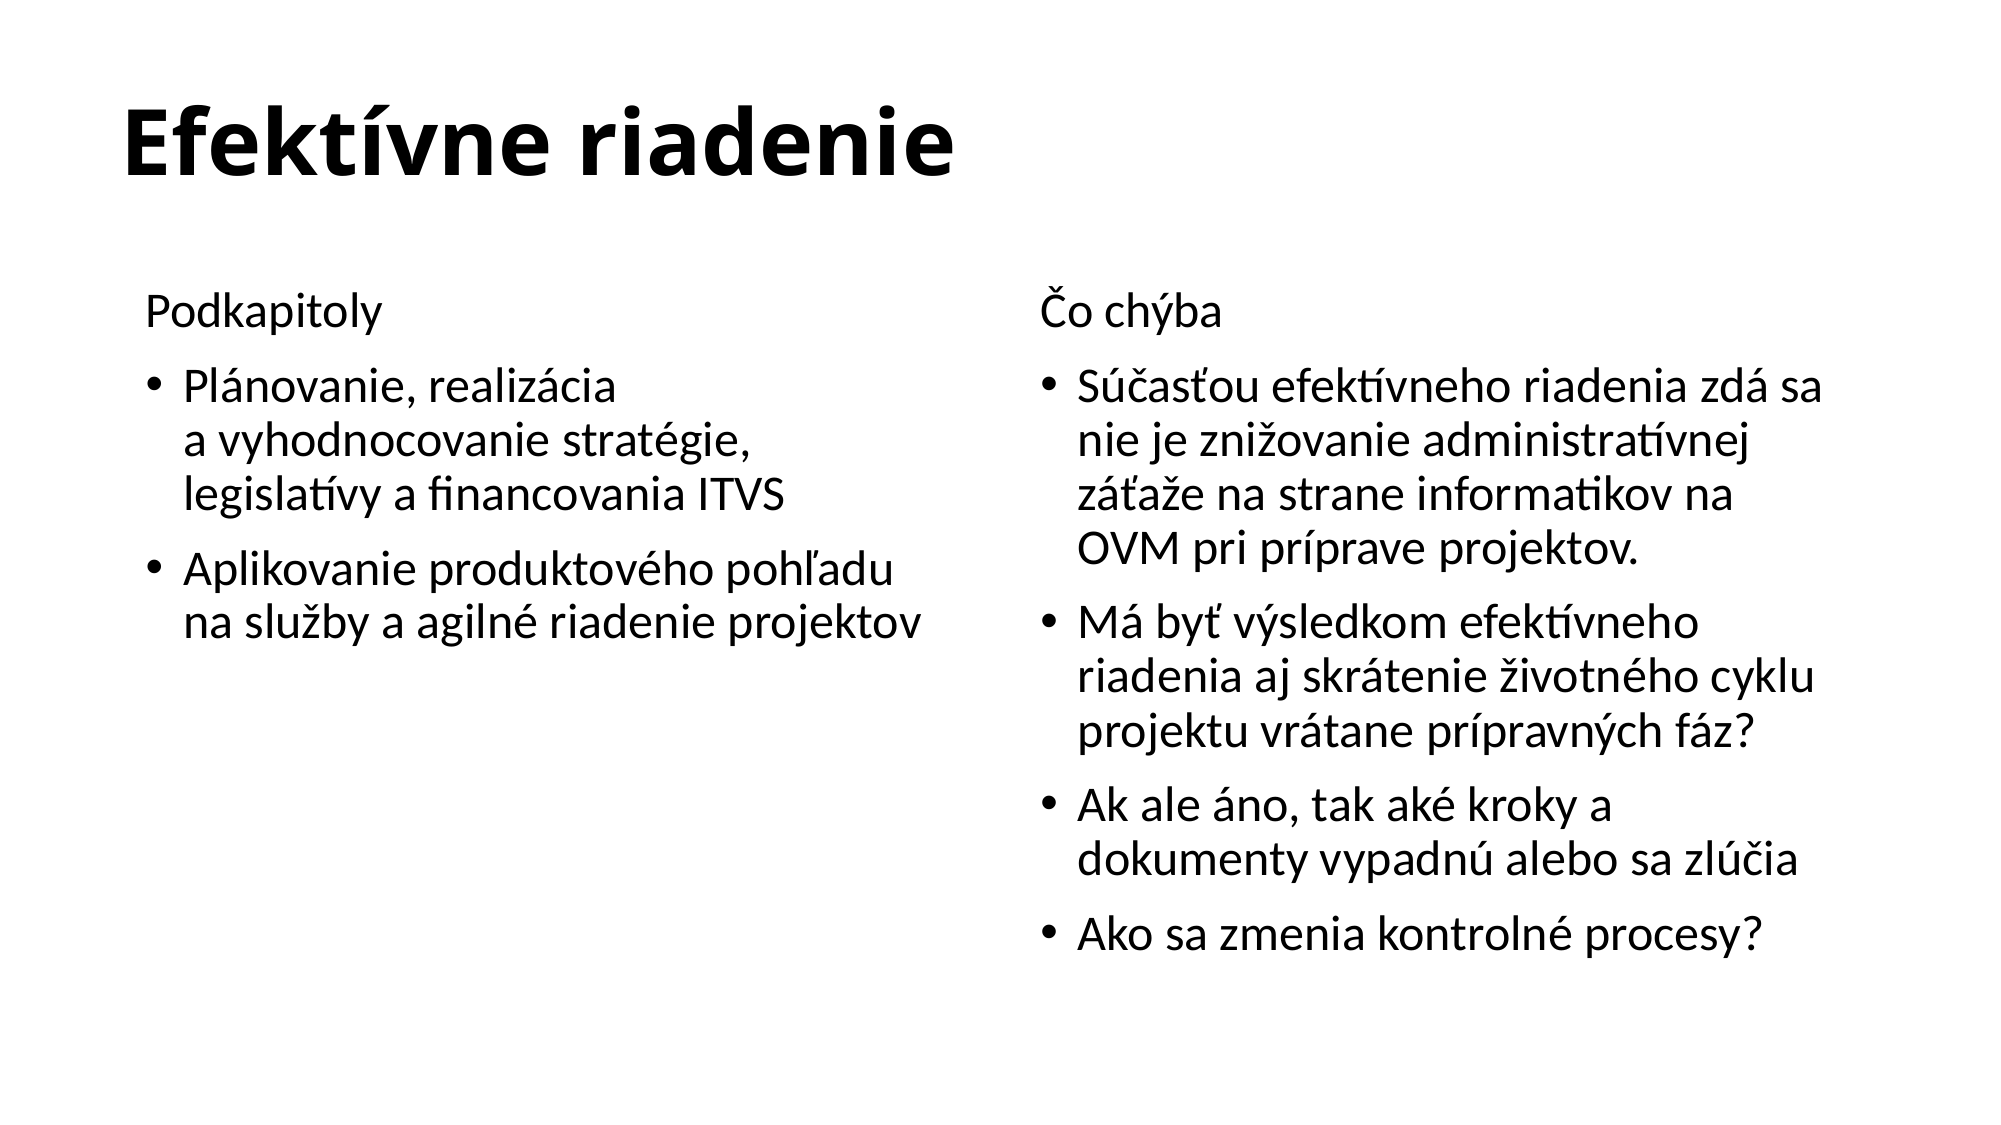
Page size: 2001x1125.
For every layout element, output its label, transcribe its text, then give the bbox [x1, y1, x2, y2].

title Efektívne riadenie [105, 52, 1895, 240]
text_box Podkapitoly Plánovanie, realizácia a vyhodnocovanie stratégie, legislatívy a financovania ITVS Aplikovanie produktového pohľadu na služby a agilné riadenie projektov [130, 276, 960, 998]
list Čo chýba Súčasťou efektívneho riadenia zdá sa nie je znižovanie administratívnej záťaže na strane informatikov na OVM pri príprave projektov. Má byť výsledkom efektívneho riadenia aj skrátenie životného cyklu projektu vrátane prípravných fáz? Ak ale áno, tak aké kroky a dokumenty vypadnú alebo sa zlúčia Ako sa zmenia kontrolné procesy? [1025, 276, 1855, 998]
